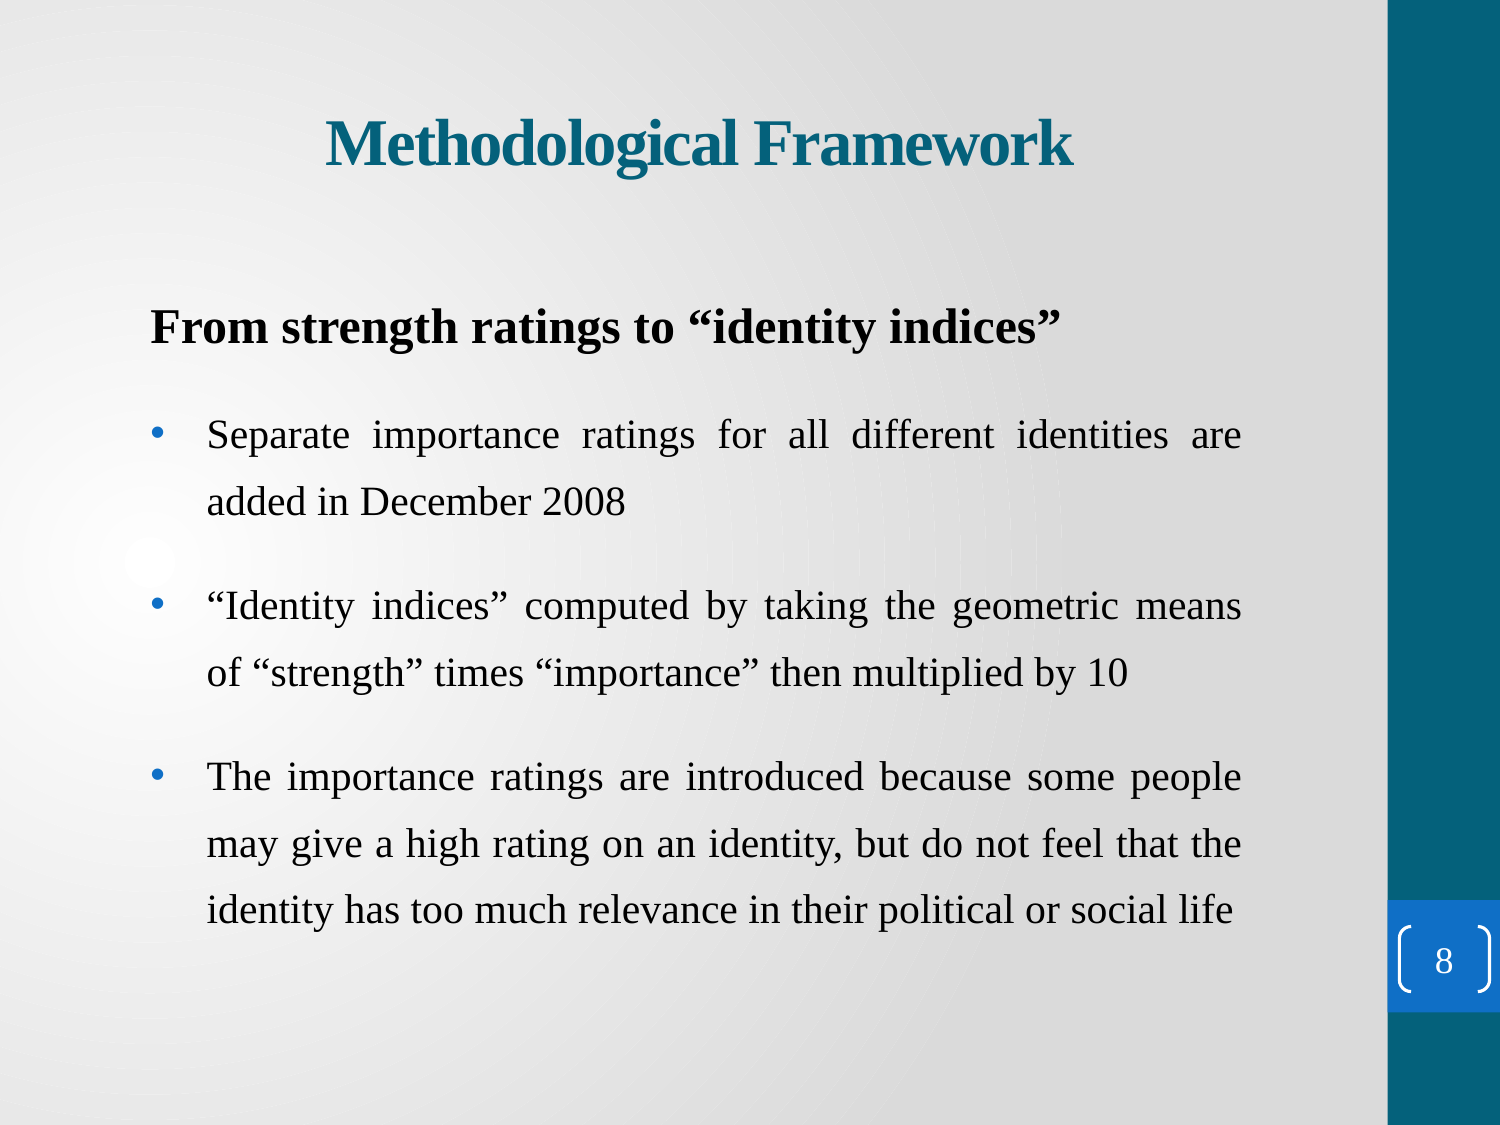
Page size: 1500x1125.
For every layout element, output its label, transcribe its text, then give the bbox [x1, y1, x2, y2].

title Methodological Framework [75, 45, 1325, 233]
slide_number 8 [1397, 924, 1492, 994]
text_box From strength ratings to “identity indices” Separate importance ratings for all different identities are added in December 2008 “Identity indices” computed by taking the geometric means of “strength” times “importance” then multiplied by 10 The importance ratings are introduced because some people may give a high rating on an identity, but do not feel that the identity has too much relevance in their political or social life [135, 278, 1258, 1000]
